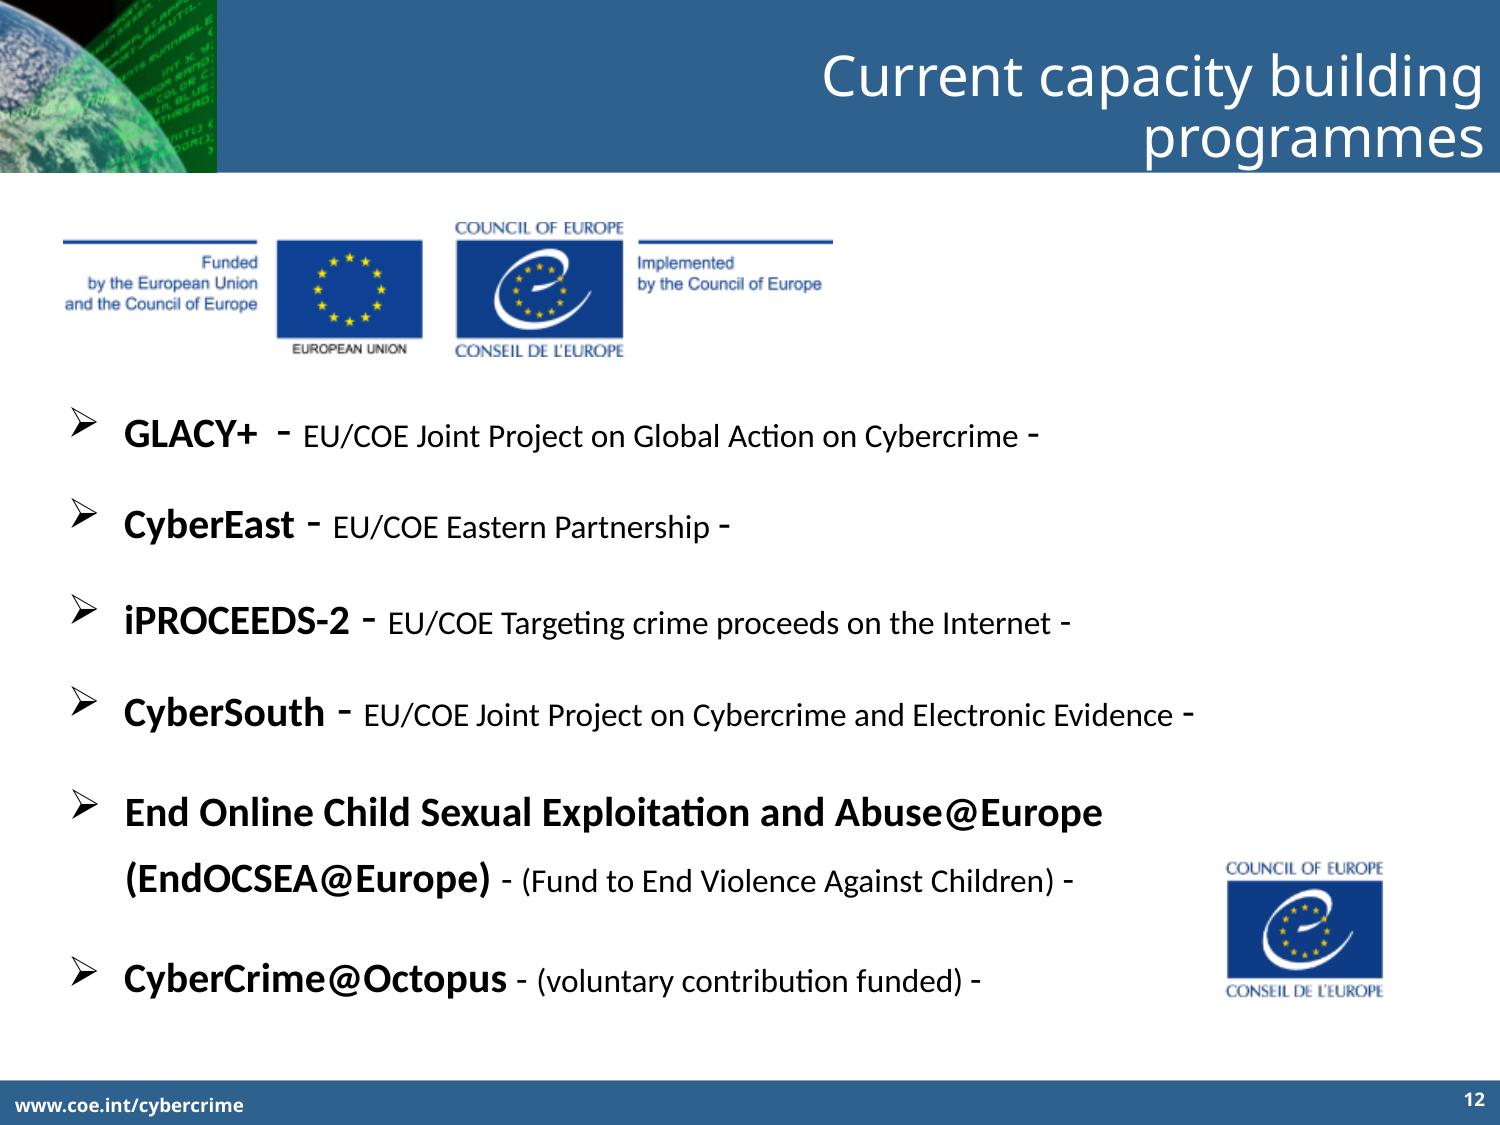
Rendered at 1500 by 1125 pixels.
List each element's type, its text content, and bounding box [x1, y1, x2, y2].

text_box iPROCEEDS-2 - EU/COE Targeting crime proceeds on the Internet - [53, 564, 1445, 656]
text_box GLACY+ - EU/COE Joint Project on Global Action on Cybercrime - [53, 376, 1345, 475]
text_box CyberSouth - EU/COE Joint Project on Cybercrime and Electronic Evidence - [53, 656, 1445, 755]
text_box CyberCrime@Octopus - (voluntary contribution funded) - [53, 916, 1327, 1019]
text_box CyberEast - EU/COE Eastern Partnership - [53, 468, 1331, 564]
picture [1207, 845, 1402, 1013]
list Current capacity building programmes [461, 40, 1500, 211]
picture [63, 222, 833, 357]
picture [0, 0, 217, 173]
text_box End Online Child Sexual Exploitation and Abuse@Europe (EndOCSEA@Europe) - (Fund to End Violence Against Children) - [53, 750, 1376, 916]
slide_number 12 [1162, 1080, 1500, 1125]
